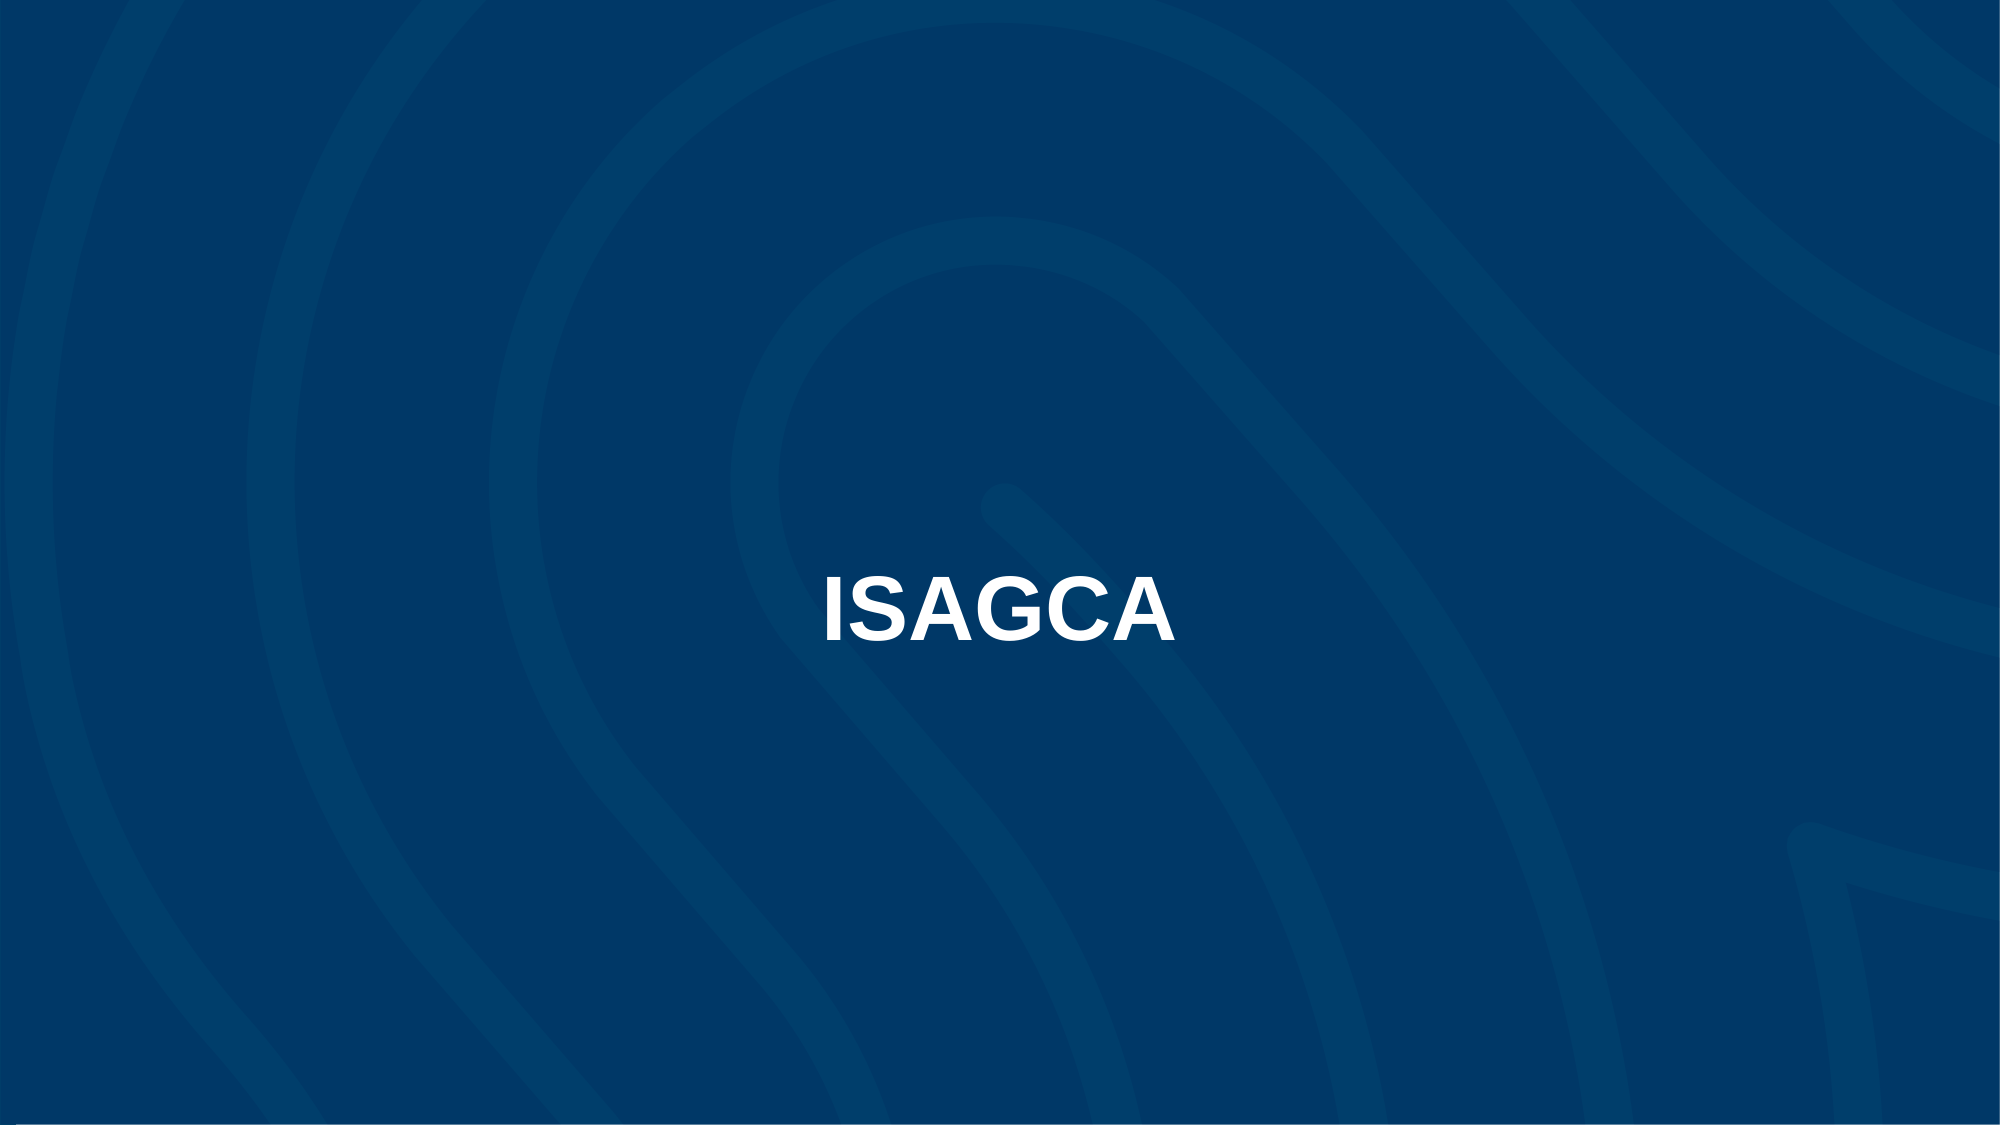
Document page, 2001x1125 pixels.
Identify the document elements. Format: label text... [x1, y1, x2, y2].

title ISAGCA [93, 280, 1907, 667]
picture [0, 0, 2000, 1125]
